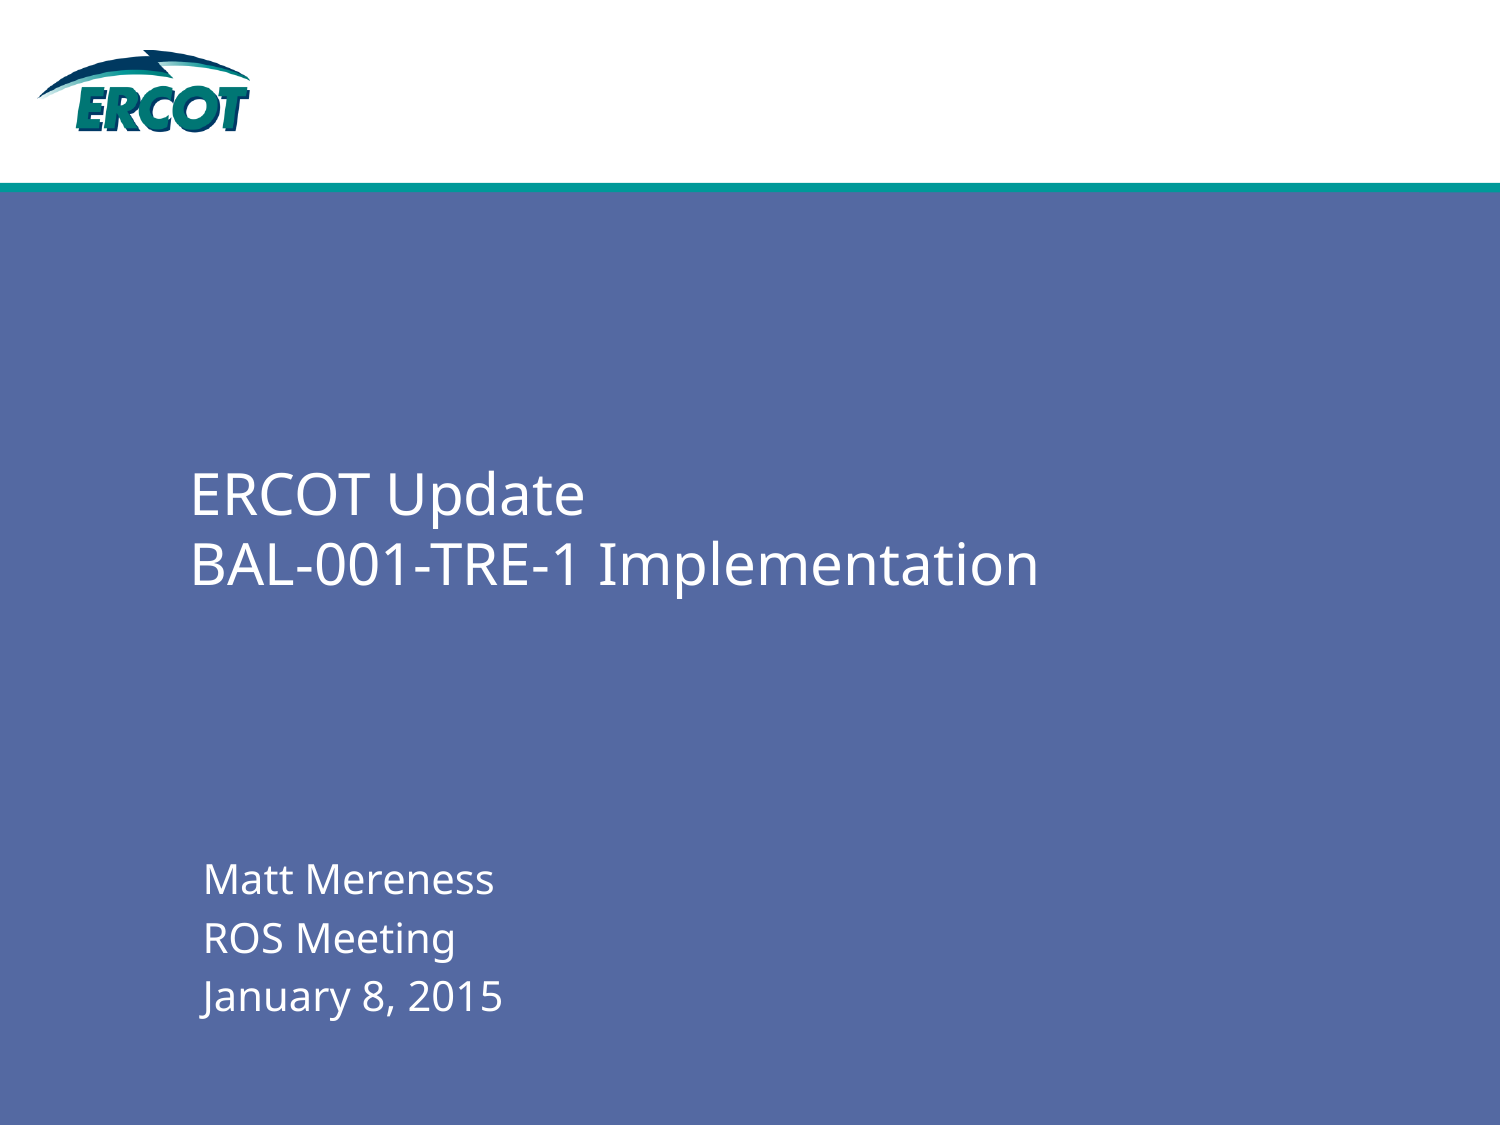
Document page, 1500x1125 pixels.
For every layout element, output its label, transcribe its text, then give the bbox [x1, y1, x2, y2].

picture [37, 50, 250, 136]
title ERCOT Update BAL-001-TRE-1 Implementation [174, 425, 1300, 629]
subtitle Matt Mereness ROS Meeting January 8, 2015 [187, 787, 1229, 975]
